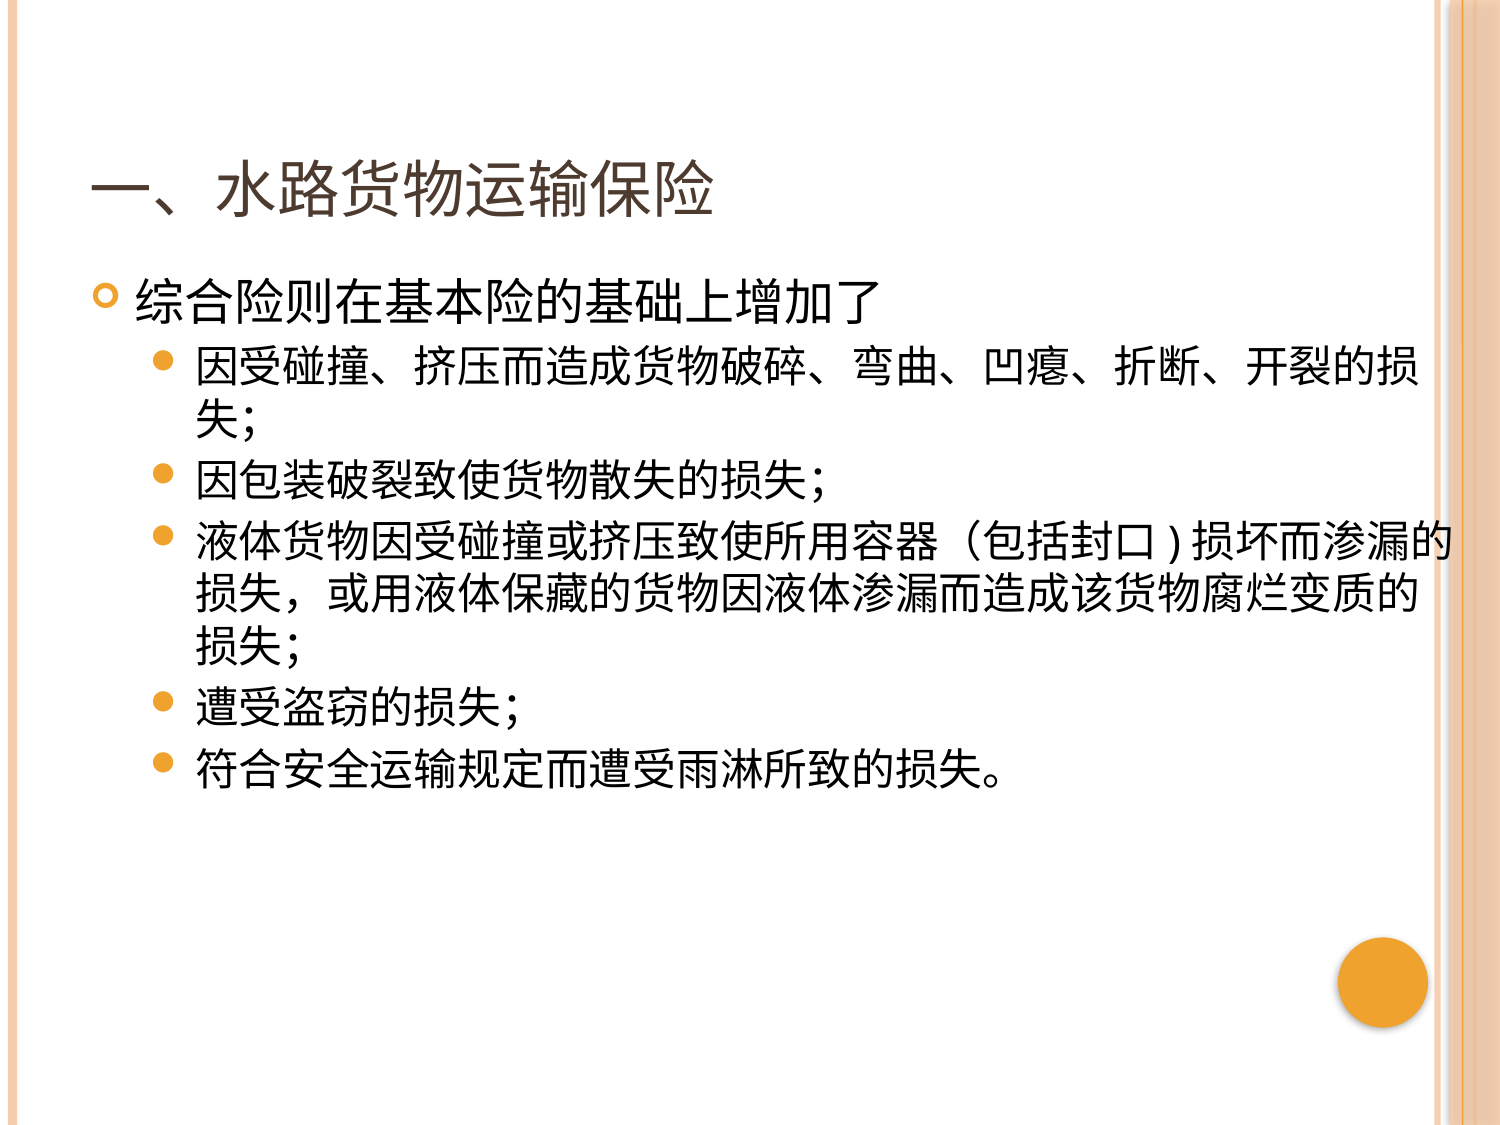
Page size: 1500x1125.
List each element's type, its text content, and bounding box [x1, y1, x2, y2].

title 一、水路货物运输保险 [75, 45, 1300, 233]
list 综合险则在基本险的基础上增加了 因受碰撞、挤压而造成货物破碎、弯曲、凹瘪、折断、开裂的损失； 因包装破裂致使货物散失的损失； 液体货物因受碰撞或挤压致使所用容器（包括封口)损坏而渗漏的损失，或用液体保藏的货物因液体渗漏而造成该货物腐烂变质的损失； 遭受盗窃的损失； 符合安全运输规定而遭受雨淋所致的损失。 [74, 262, 1471, 1063]
